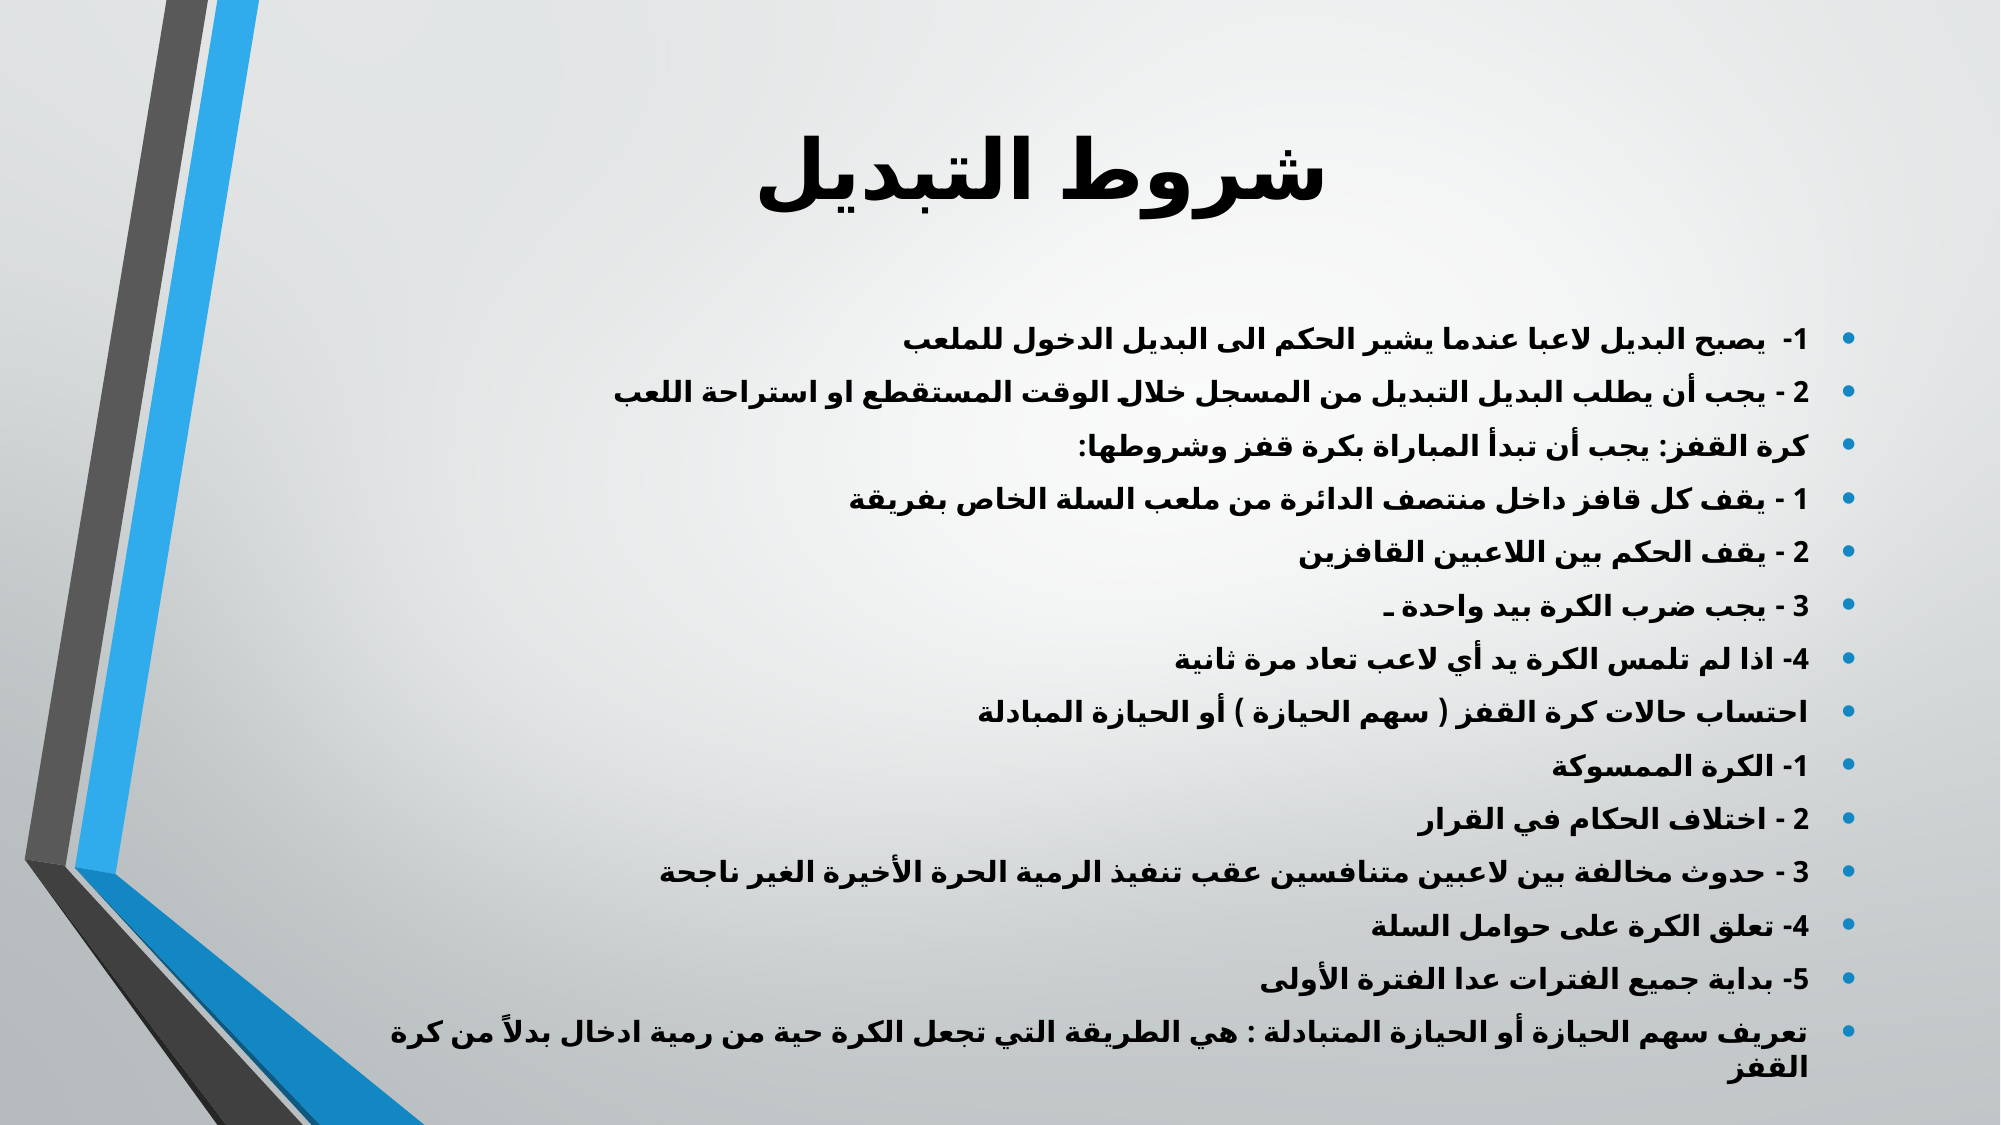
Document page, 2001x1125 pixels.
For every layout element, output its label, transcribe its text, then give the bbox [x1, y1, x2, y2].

list 1- يصبح البديل لاعبا عندما يشير الحكم الى البديل الدخول للملعب 2 - يجب أن يطلب البديل التبديل من المسجل خلال الوقت المستقطع او استراحة اللعب كرة القفز: يجب أن تبدأ المباراة بكرة قفز وشروطها: 1 - يقف كل قافز داخل منتصف الدائرة من ملعب السلة الخاص بفريقة 2 - يقف الحكم بين اللاعبين القافزين 3 - يجب ضرب الكرة بيد واحدة ـ 4- اذا لم تلمس الكرة يد أي لاعب تعاد مرة ثانية احتساب حالات كرة القفز ( سهم الحيازة ) أو الحيازة المبادلة 1- الكرة الممسوكة 2 - اختلاف الحكام في القرار 3 - حدوث مخالفة بين لاعبين متنافسين عقب تنفيذ الرمية الحرة الأخيرة الغير ناجحة 4- تعلق الكرة على حوامل السلة 5- بداية جميع الفترات عدا الفترة الأولى تعريف سهم الحيازة أو الحيازة المتبادلة : هي الطريقة التي تجعل الكرة حية من رمية ادخال بدلاً من كرة القفز [367, 371, 1871, 1033]
title شروط التبديل [367, 72, 1718, 261]
